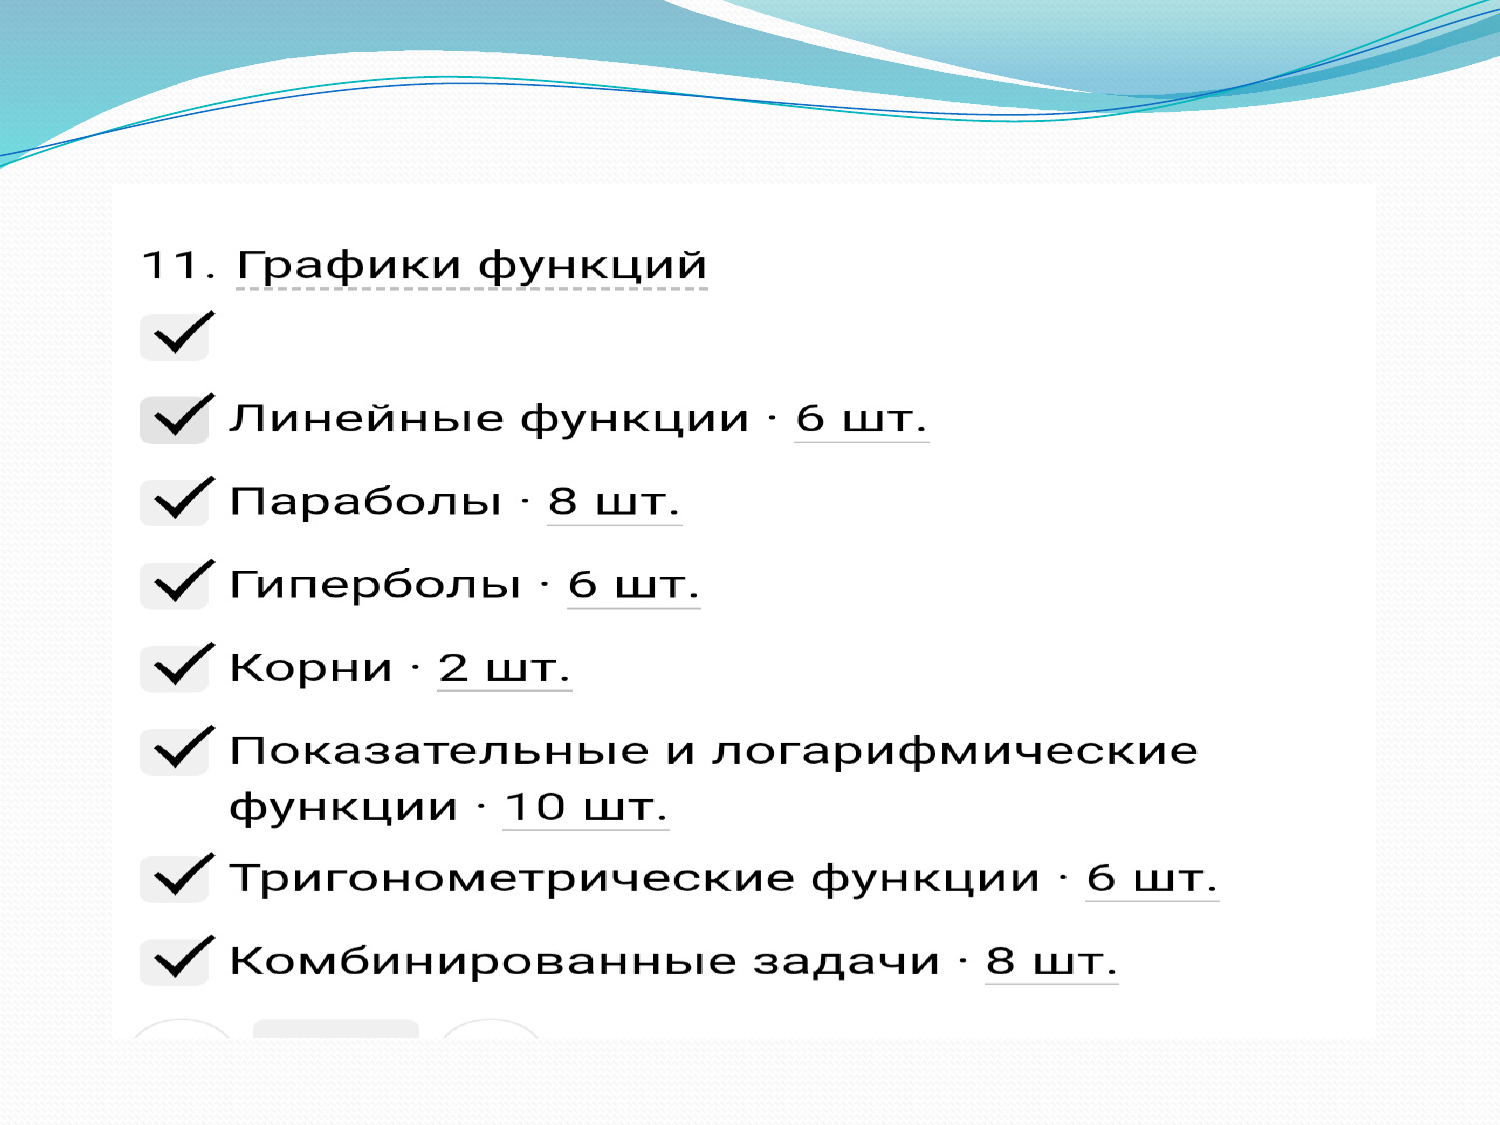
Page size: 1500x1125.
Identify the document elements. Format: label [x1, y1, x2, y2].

list [111, 184, 1377, 1038]
